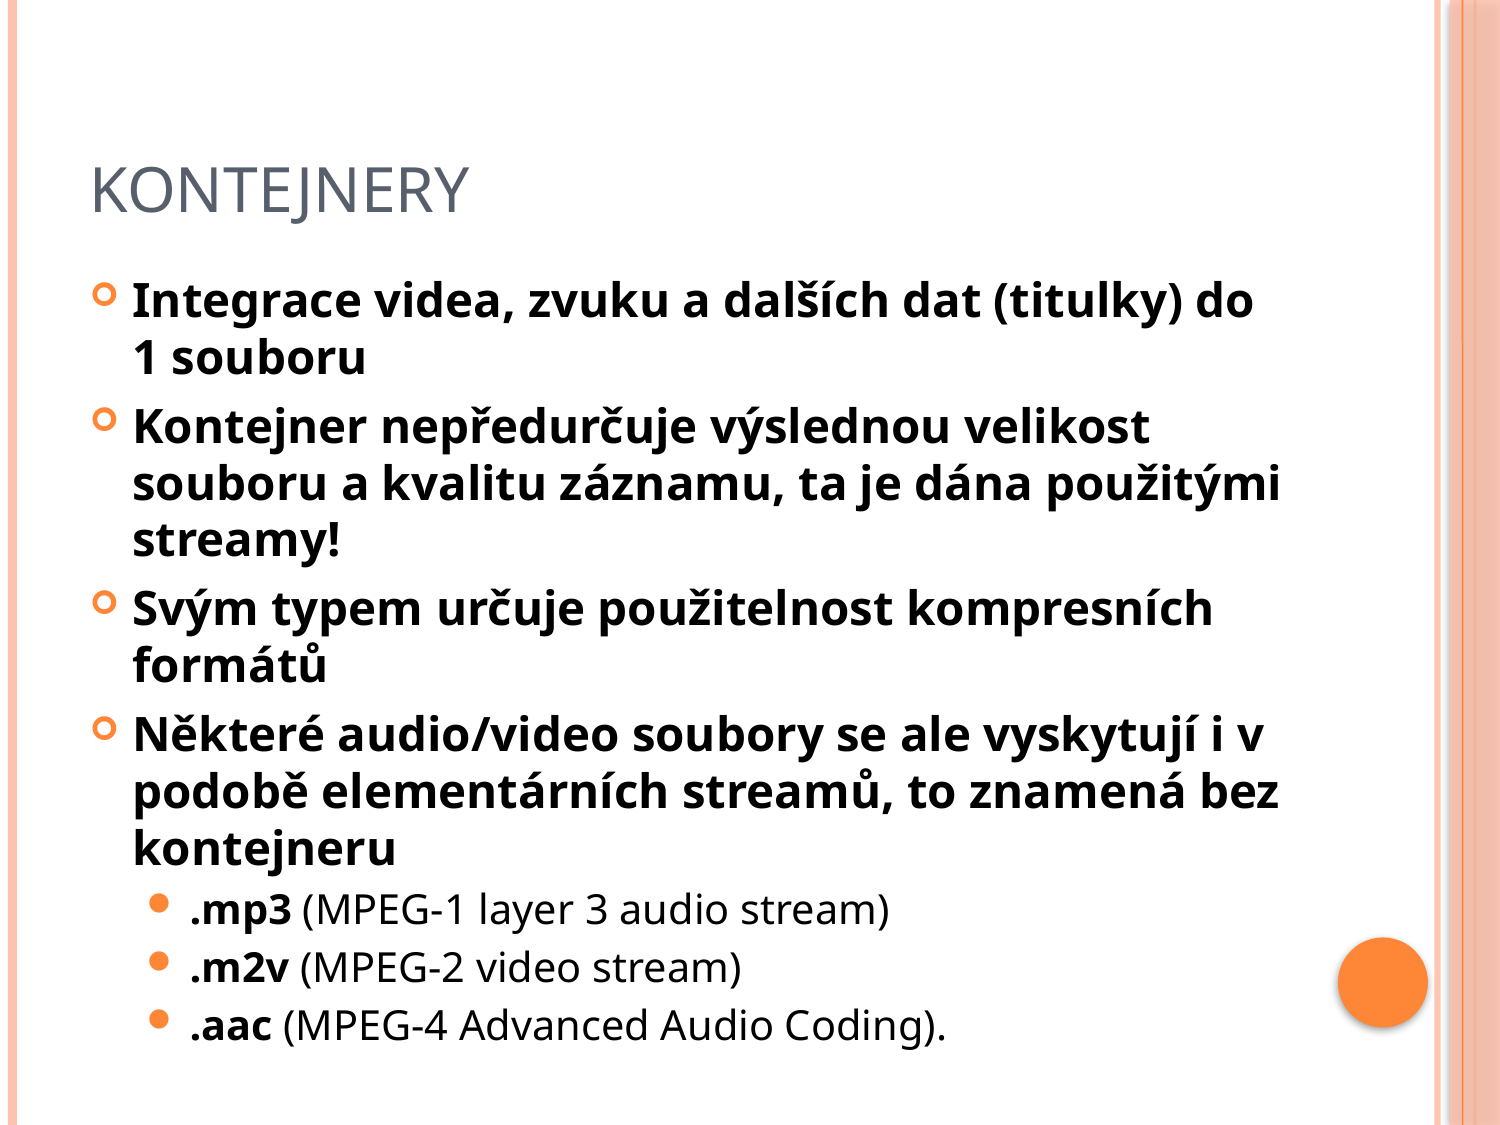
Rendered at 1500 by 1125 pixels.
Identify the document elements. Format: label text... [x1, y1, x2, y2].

list Integrace videa, zvuku a dalších dat (titulky) do 1 souboru Kontejner nepředurčuje výslednou velikost souboru a kvalitu záznamu, ta je dána použitými streamy! Svým typem určuje použitelnost kompresních formátů Některé audio/video soubory se ale vyskytují i v podobě elementárních streamů, to znamená bez kontejneru .mp3 (MPEG-1 layer 3 audio stream) .m2v (MPEG-2 video stream) .aac (MPEG-4 Advanced Audio Coding). [75, 262, 1300, 1062]
title Kontejnery [75, 45, 1300, 233]
